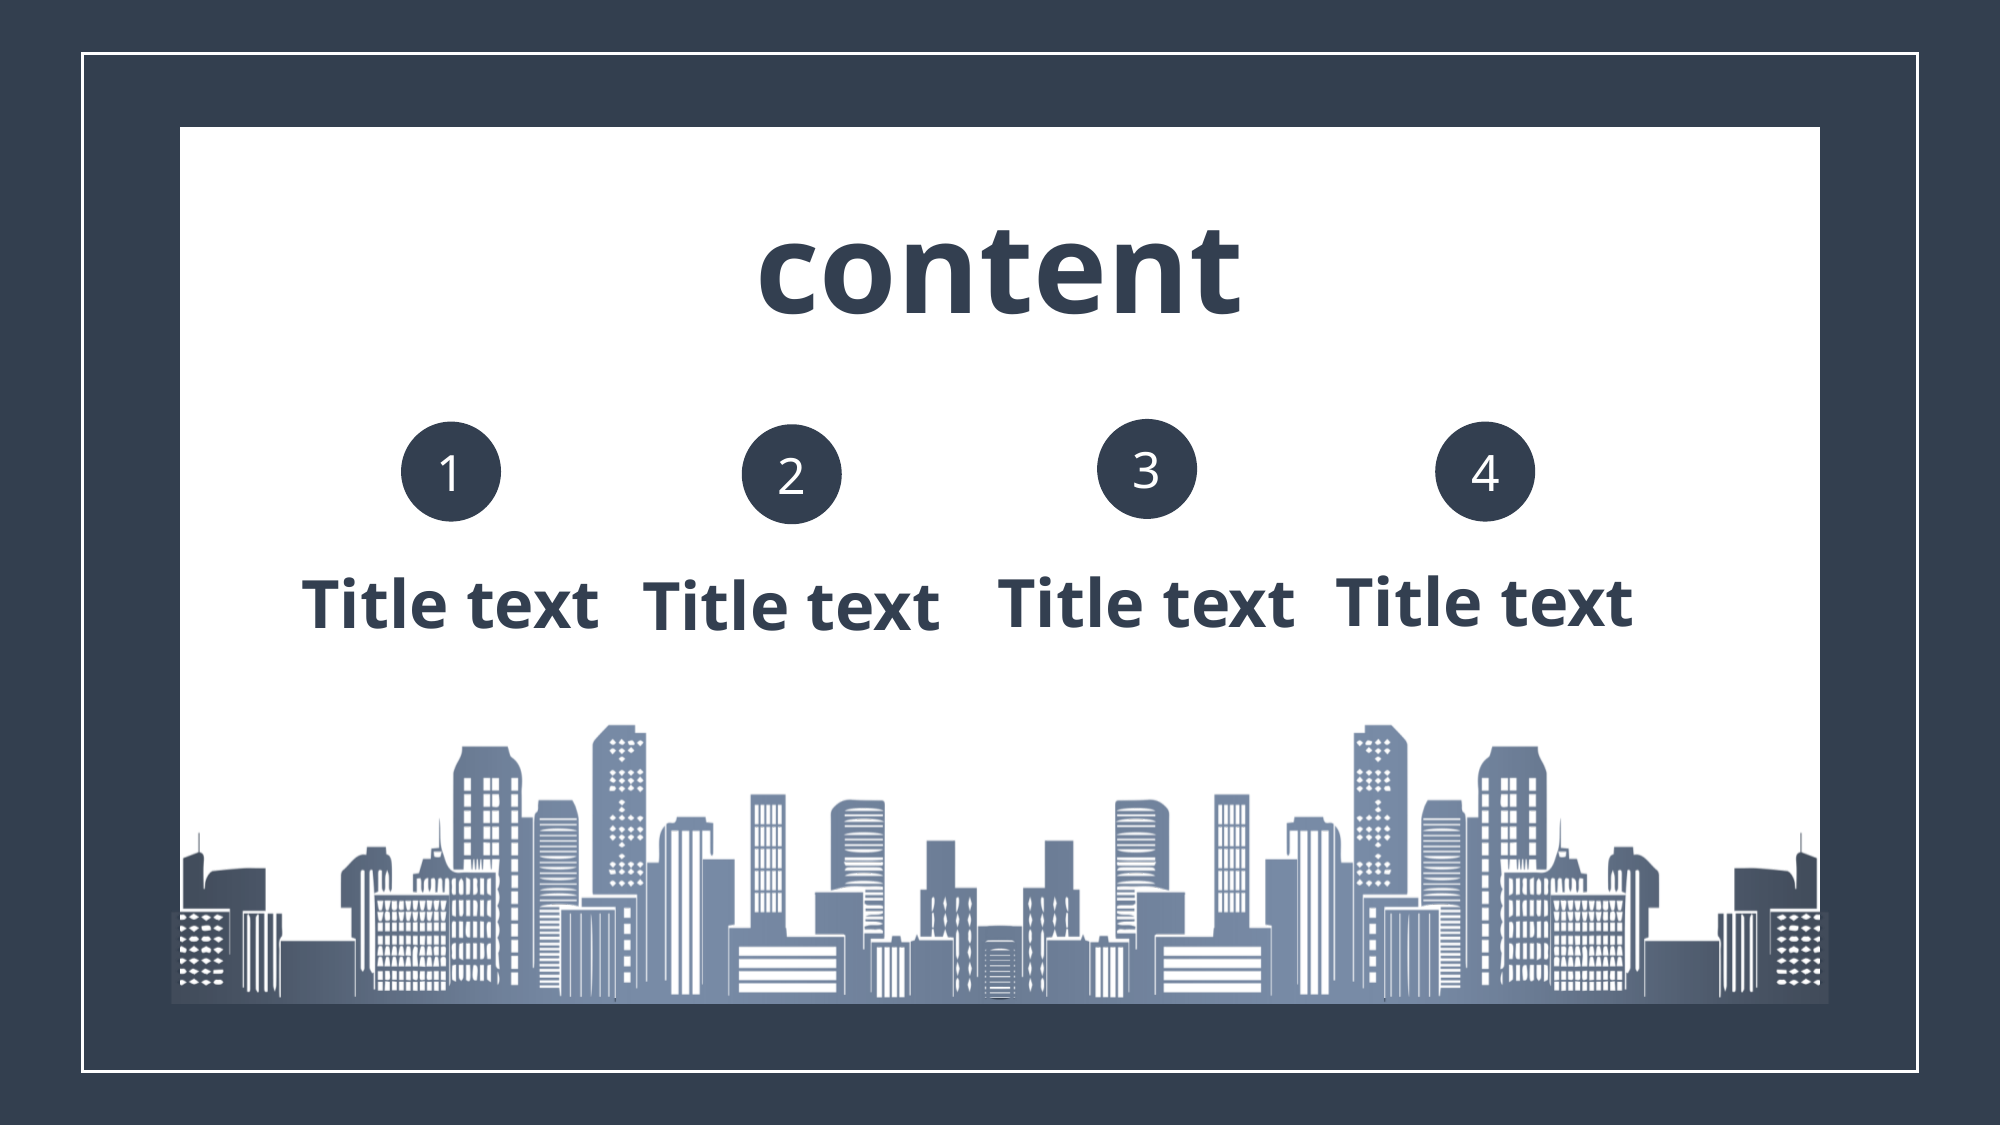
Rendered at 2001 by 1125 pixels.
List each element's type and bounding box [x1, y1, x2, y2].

text_box [153, 696, 1846, 1004]
text_box [82, 52, 1918, 1073]
